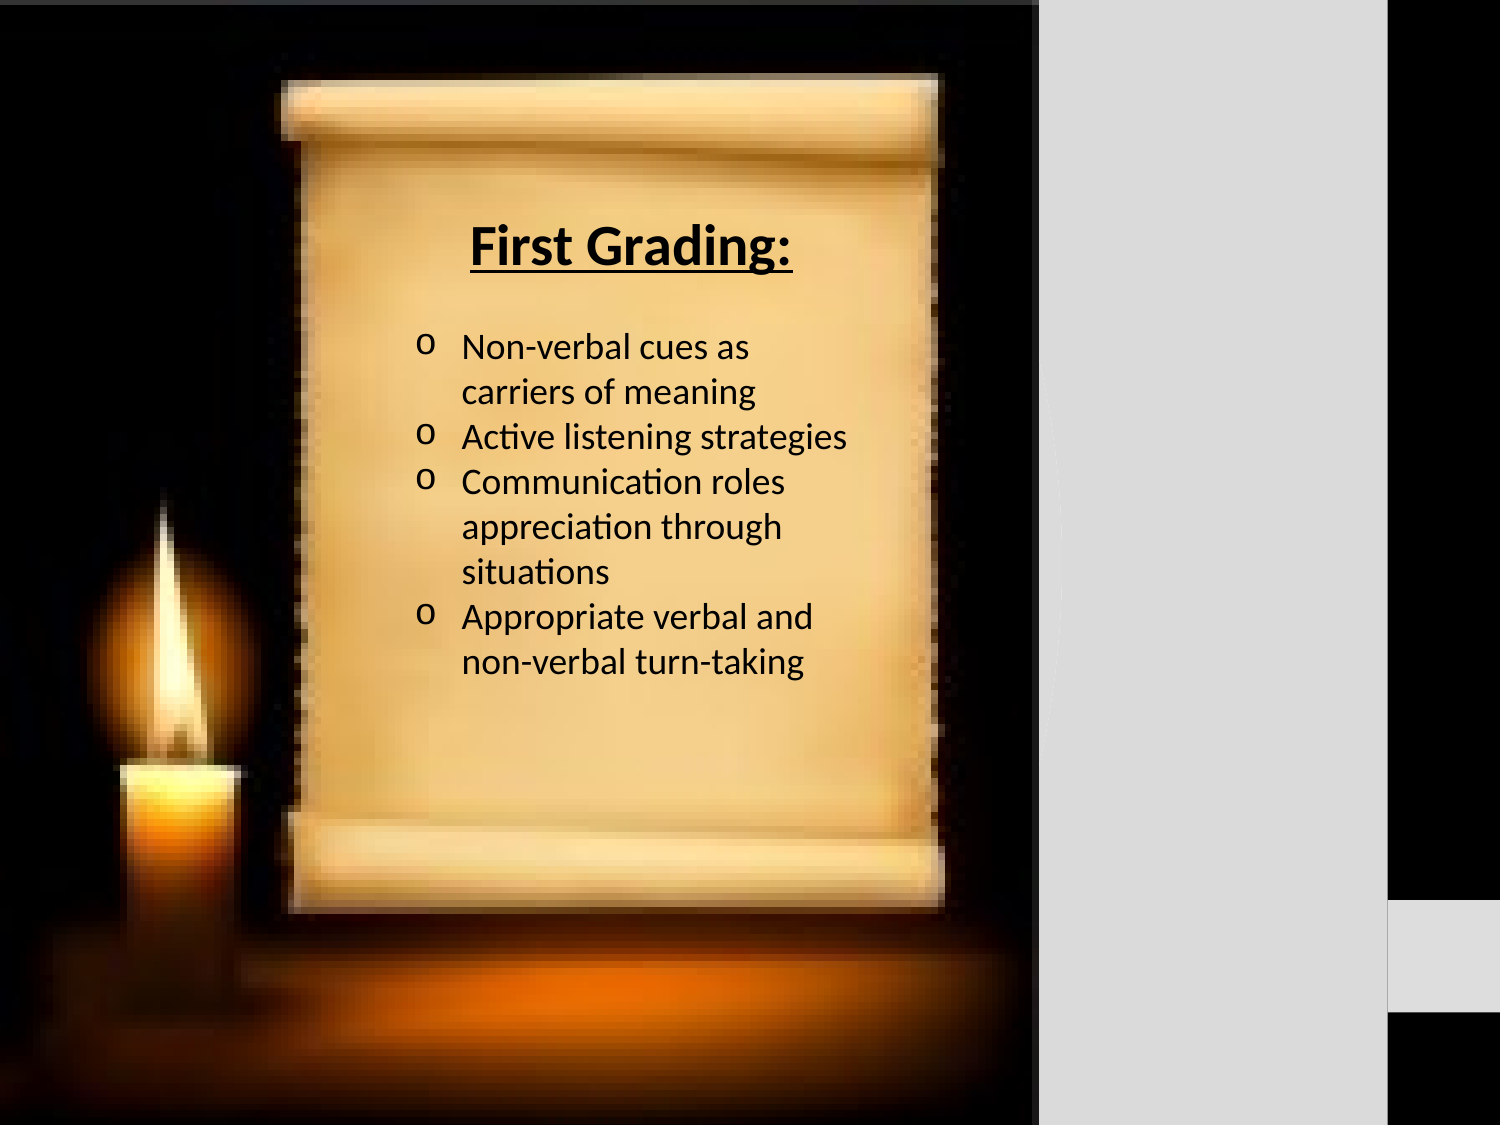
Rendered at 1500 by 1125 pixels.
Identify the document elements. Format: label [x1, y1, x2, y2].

picture [0, 0, 1039, 1125]
